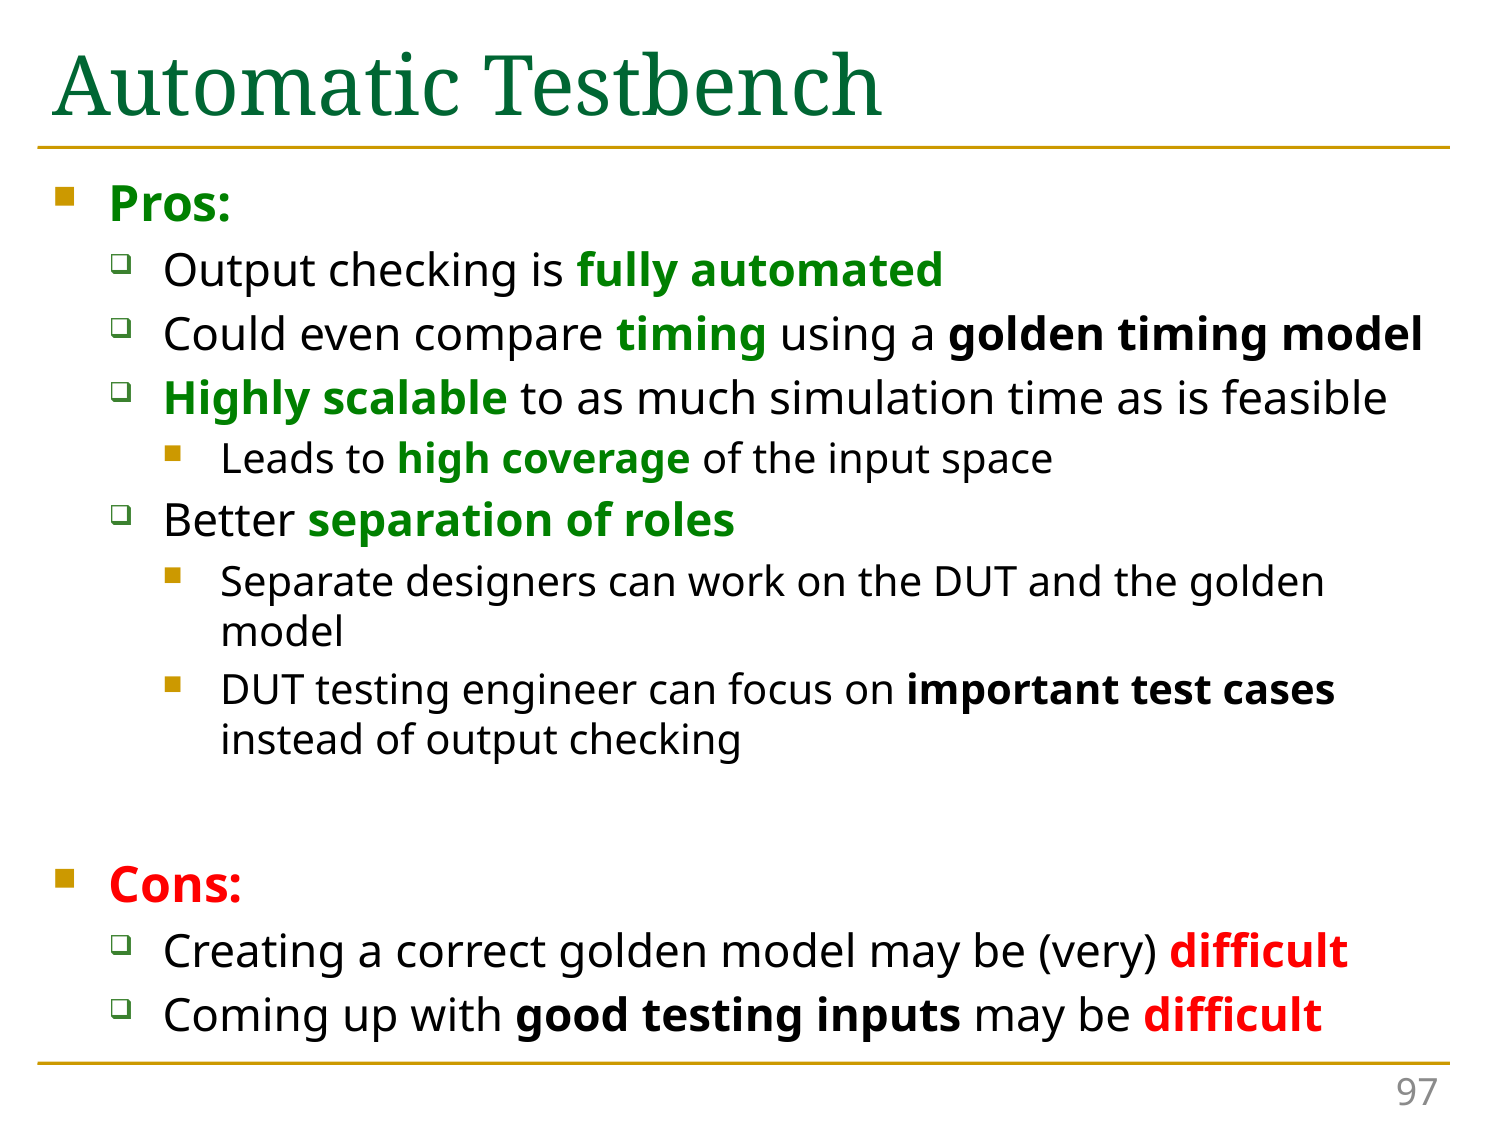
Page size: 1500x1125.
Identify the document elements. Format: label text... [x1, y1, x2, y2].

title Automatic Testbench [37, 24, 1450, 163]
slide_number 97 [1116, 1063, 1454, 1124]
list Pros: Output checking is fully automated Could even compare timing using a golden timing model Highly scalable to as much simulation time as is feasible Leads to high coverage of the input space Better separation of roles Separate designers can work on the DUT and the golden model DUT testing engineer can focus on important test cases instead of output checking Cons: Creating a correct golden model may be (very) difficult Coming up with good testing inputs may be difficult [37, 163, 1450, 1038]
